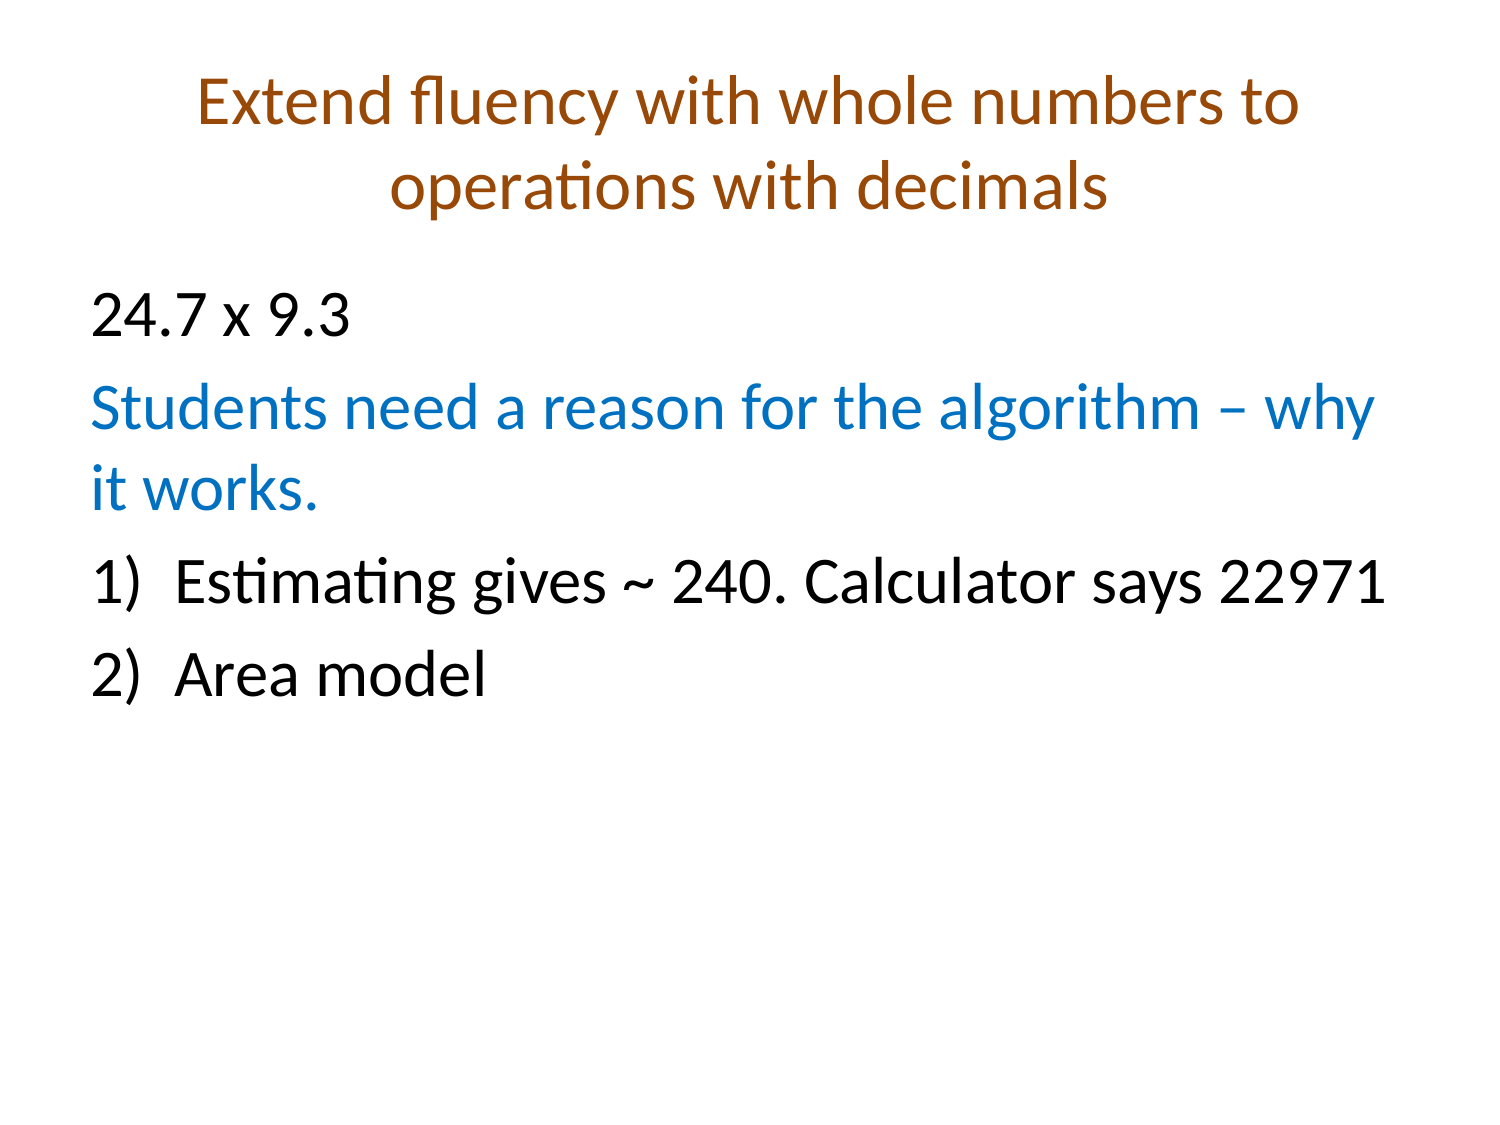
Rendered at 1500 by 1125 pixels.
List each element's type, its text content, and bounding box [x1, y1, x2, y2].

list 24.7 x 9.3 Students need a reason for the algorithm – why it works. Estimating gives ~ 240. Calculator says 22971 Area model [75, 262, 1425, 1005]
title Extend fluency with whole numbers to operations with decimals [75, 45, 1425, 233]
